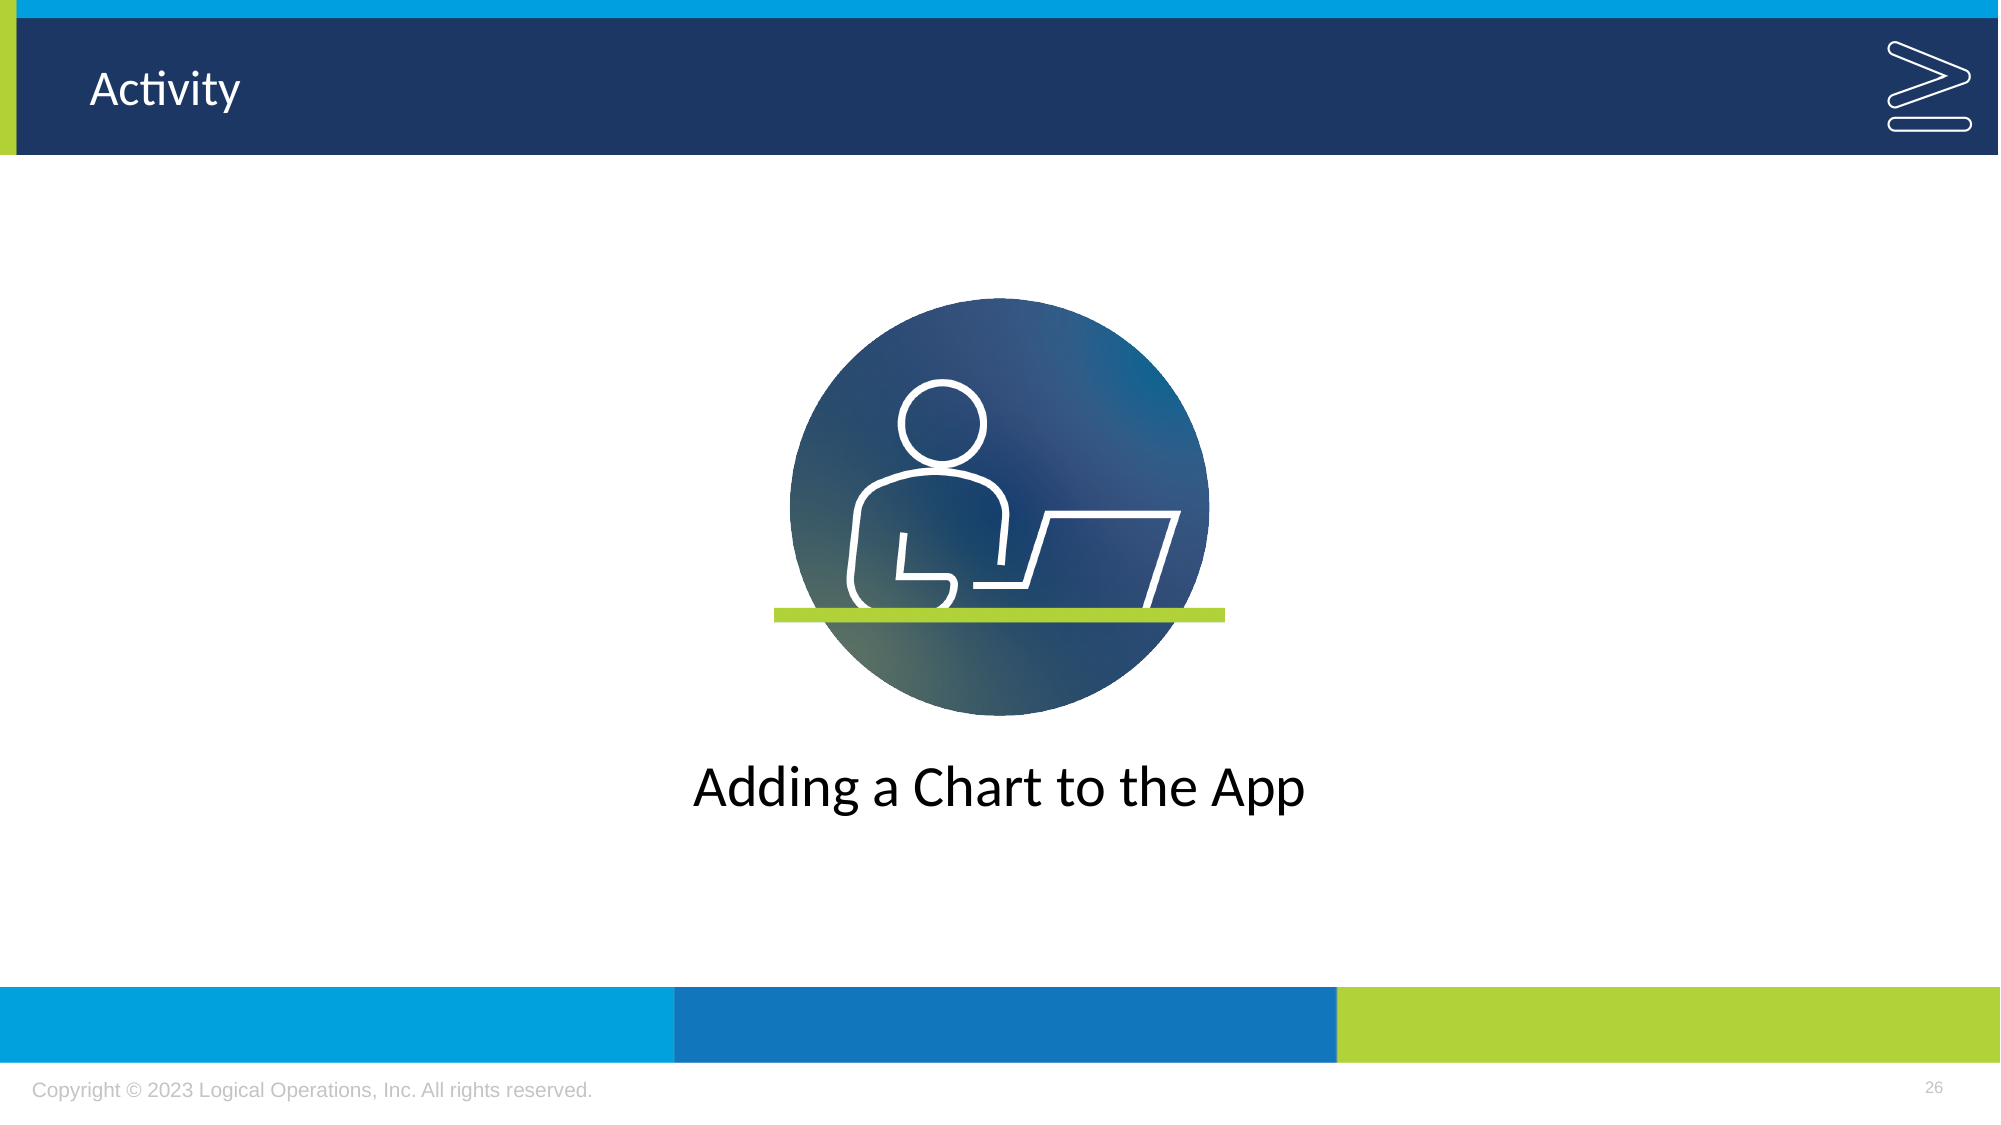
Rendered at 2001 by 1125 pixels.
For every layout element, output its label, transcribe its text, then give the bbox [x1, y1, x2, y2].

list Adding a Chart to the App [125, 740, 1875, 841]
slide_number 26 [1491, 1057, 1959, 1118]
picture [0, 0, 1998, 155]
picture [774, 298, 1225, 716]
picture [674, 987, 2000, 1063]
